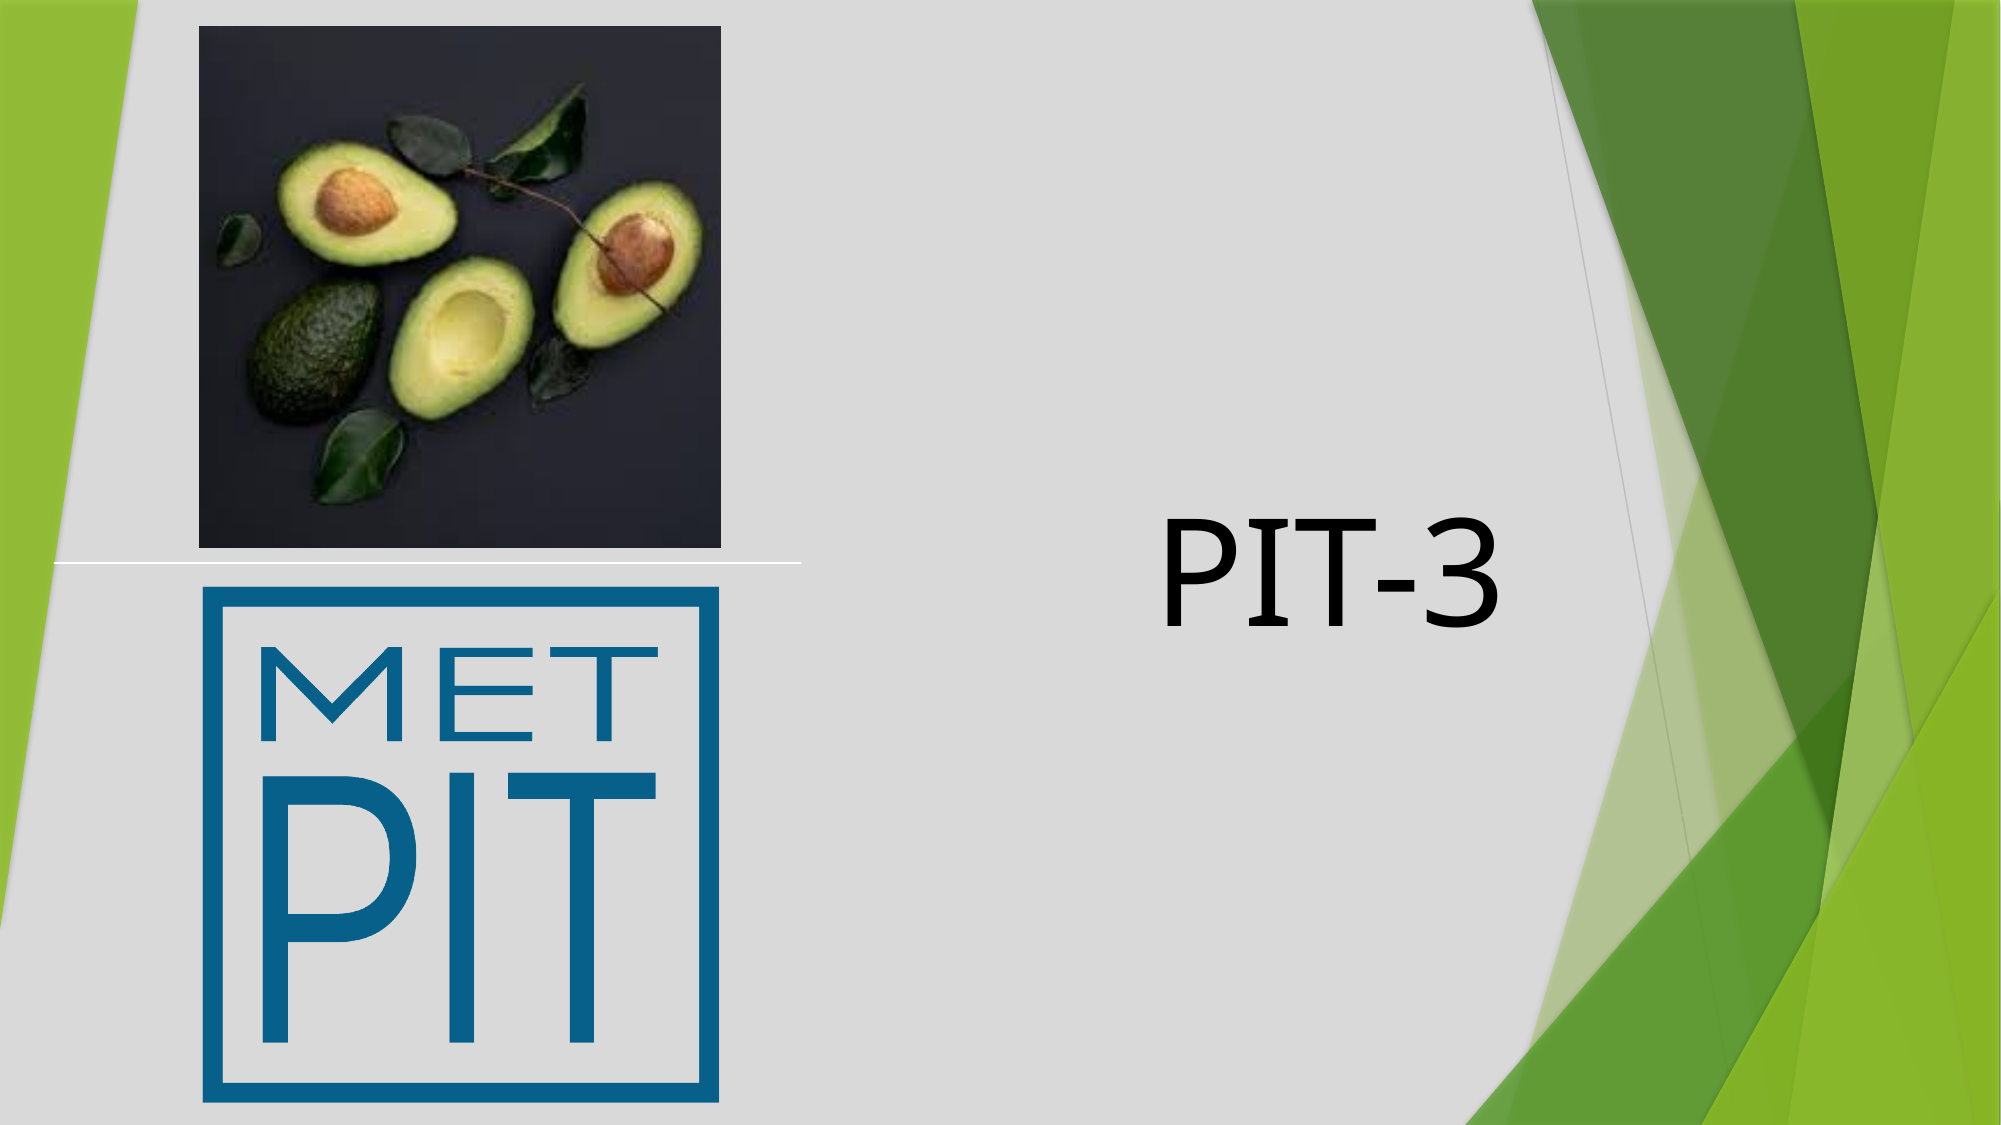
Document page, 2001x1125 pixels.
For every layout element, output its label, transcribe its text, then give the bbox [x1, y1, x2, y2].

picture [146, 26, 774, 1125]
title PIT-3 [882, 394, 1522, 665]
